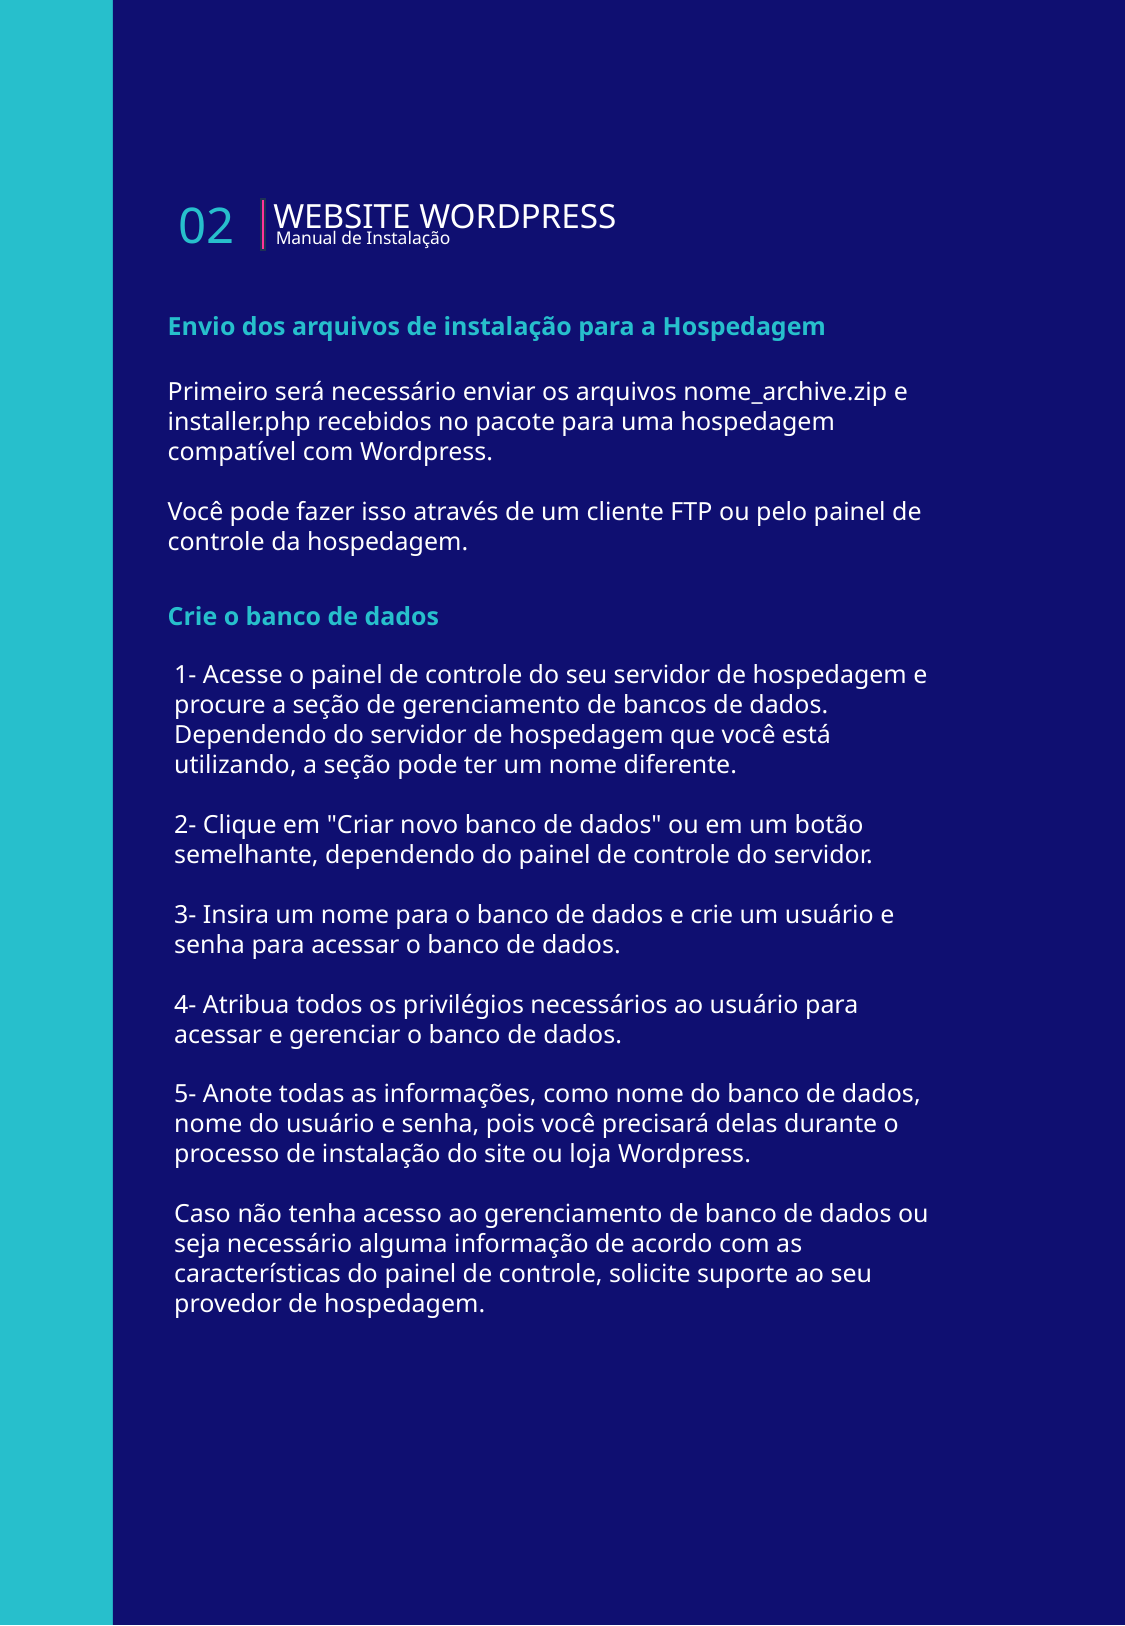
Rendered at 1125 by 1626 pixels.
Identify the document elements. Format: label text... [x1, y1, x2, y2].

text_box Crie o banco de dados [152, 593, 806, 639]
text_box Primeiro será necessário enviar os arquivos nome_archive.zip e installer.php recebidos no pacote para uma hospedagem compatível com Wordpress. Você pode fazer isso através de um cliente FTP ou pelo painel de controle da hospedagem. [152, 368, 960, 563]
text_box Envio dos arquivos de instalação para a Hospedagem [152, 303, 903, 348]
text_box Manual de Instalação [261, 219, 1068, 256]
text_box 1- Acesse o painel de controle do seu servidor de hospedagem e procure a seção de gerenciamento de bancos de dados. Dependendo do servidor de hospedagem que você está utilizando, a seção pode ter um nome diferente. 2- Clique em "Criar novo banco de dados" ou em um botão semelhante, dependendo do painel de controle do servidor. 3- Insira um nome para o banco de dados e crie um usuário e senha para acessar o banco de dados. 4- Atribua todos os privilégios necessários ao usuário para acessar e gerenciar o banco de dados. 5- Anote todas as informações, como nome do banco de dados, nome do usuário e senha, pois você precisará delas durante o processo de instalação do site ou loja Wordpress. Caso não tenha acesso ao gerenciamento de banco de dados ou seja necessário alguma informação de acordo com as características do painel de controle, solicite suporte ao seu provedor de hospedagem. [159, 651, 966, 1325]
text_box WEBSITE WORDPRESS [258, 187, 971, 243]
text_box 02 [163, 187, 262, 262]
text_box [112, 0, 1125, 1625]
